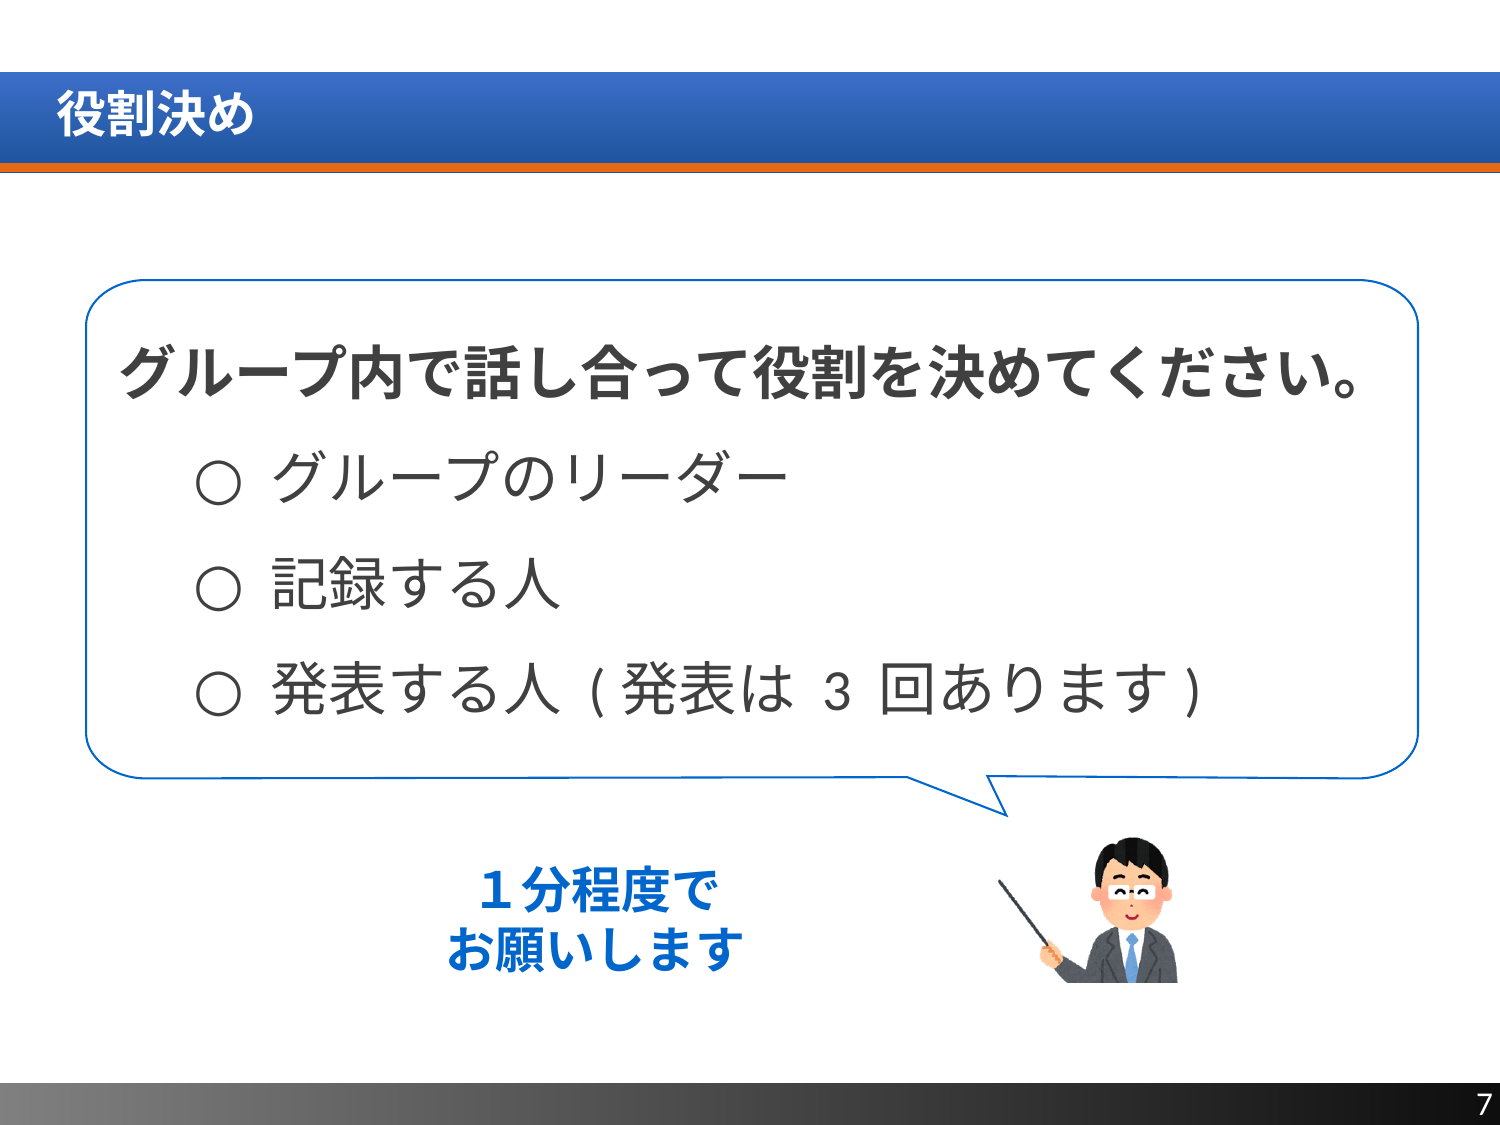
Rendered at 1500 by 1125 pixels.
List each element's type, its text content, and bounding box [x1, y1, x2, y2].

title 役割決め [41, 59, 1336, 173]
slide_number 7 [1170, 1072, 1500, 1125]
text_box １分程度で お願いします [431, 851, 761, 986]
picture [971, 827, 1212, 983]
text_box [85, 279, 1420, 818]
